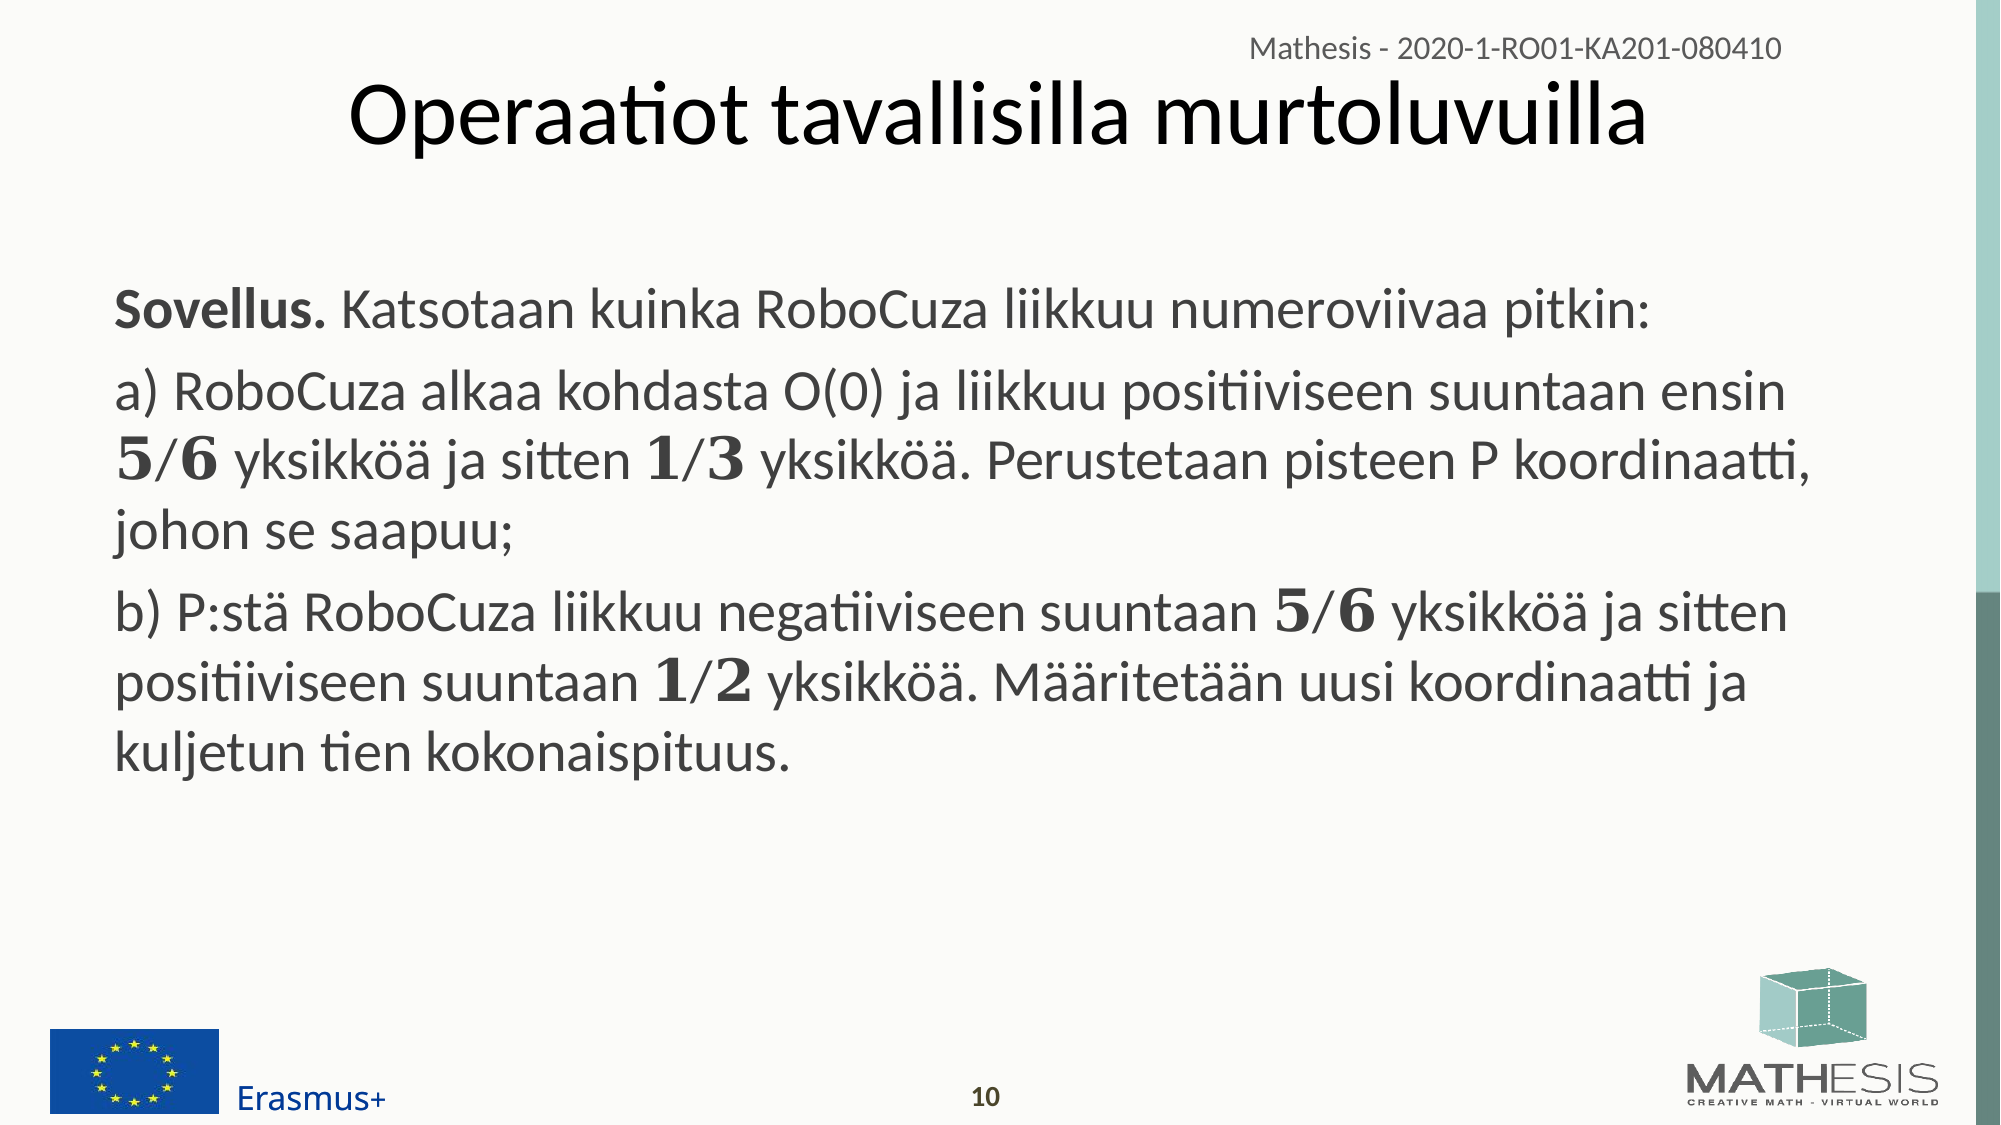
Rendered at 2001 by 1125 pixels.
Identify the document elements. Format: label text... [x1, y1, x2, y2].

picture [50, 1029, 219, 1114]
list Sovellus. Katsotaan kuinka RoboCuza liikkuu numeroviivaa pitkin: a) RoboCuza alkaa kohdasta O(0) ja liikkuu positiiviseen suuntaan ensin 𝟓/𝟔 yksikköä ja sitten 𝟏/𝟑 yksikköä. Perustetaan pisteen P koordinaatti, johon se saapuu; b) P:stä RoboCuza liikkuu negatiiviseen suuntaan 𝟓/𝟔 yksikköä ja sitten positiiviseen suuntaan 𝟏/𝟐 yksikköä. Määritetään uusi koordinaatti ja kuljetun tien kokonaispituus. [99, 262, 1900, 1005]
title Operaatiot tavallisilla murtoluvuilla [99, 45, 1900, 233]
